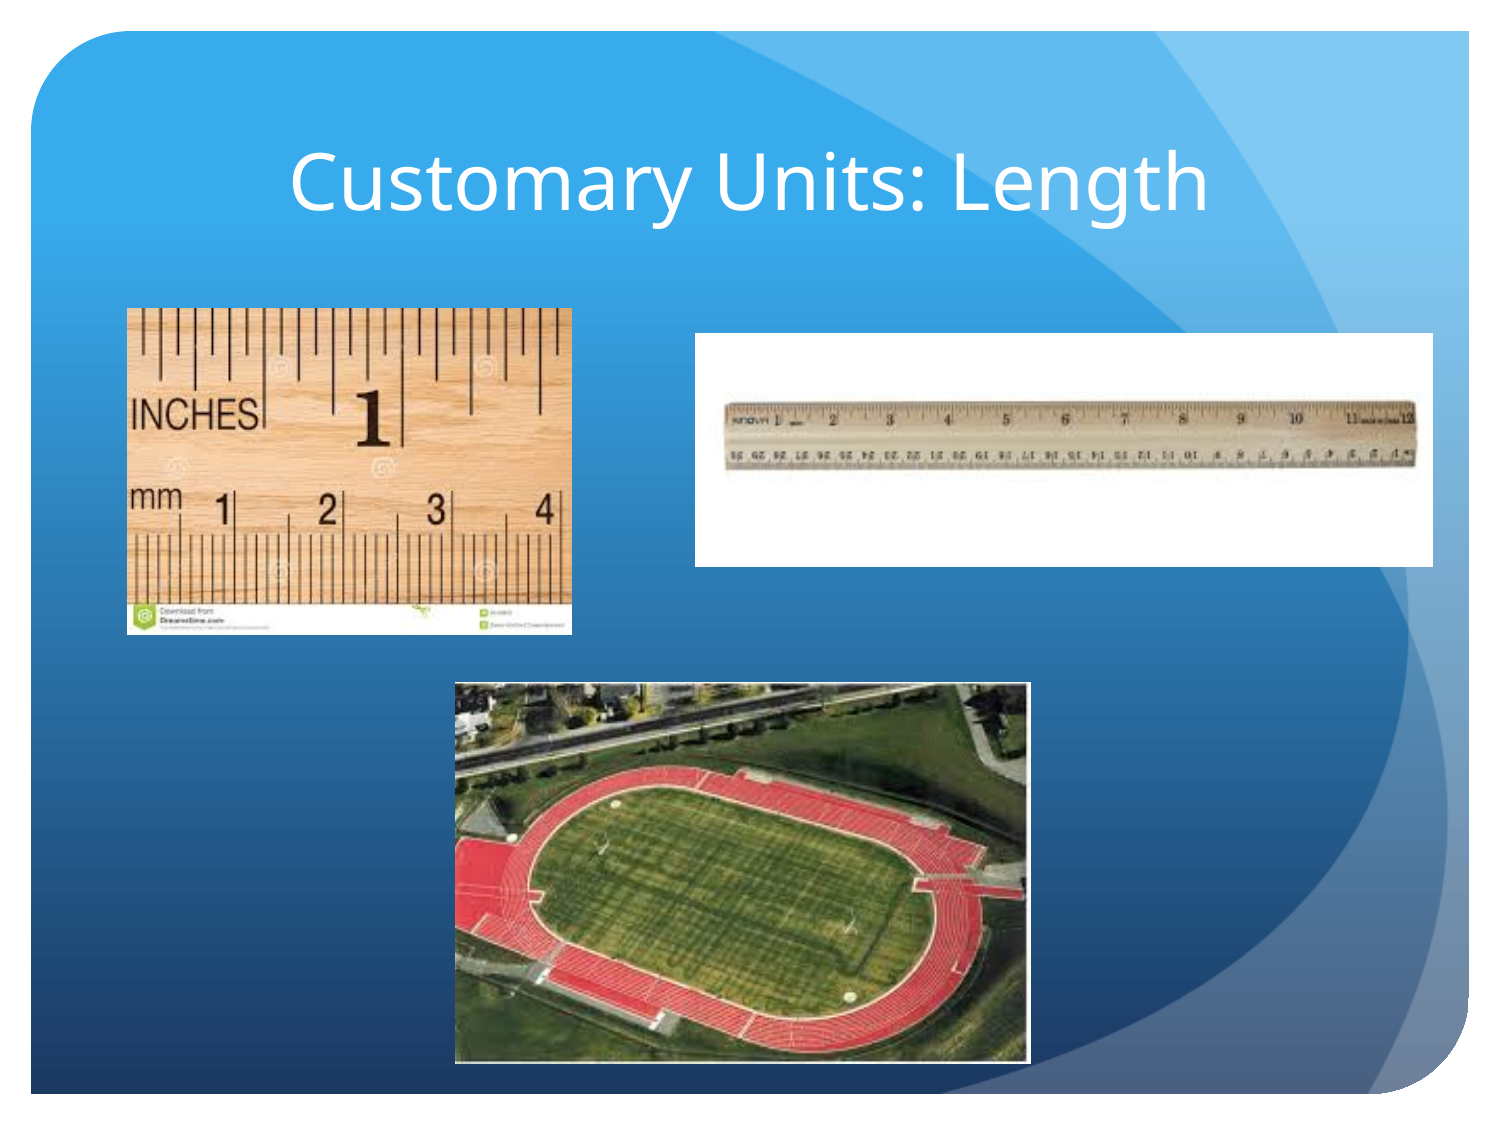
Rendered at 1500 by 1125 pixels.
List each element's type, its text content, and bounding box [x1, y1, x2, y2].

picture [24, 30, 1473, 1094]
title Customary Units: Length [127, 62, 1372, 234]
